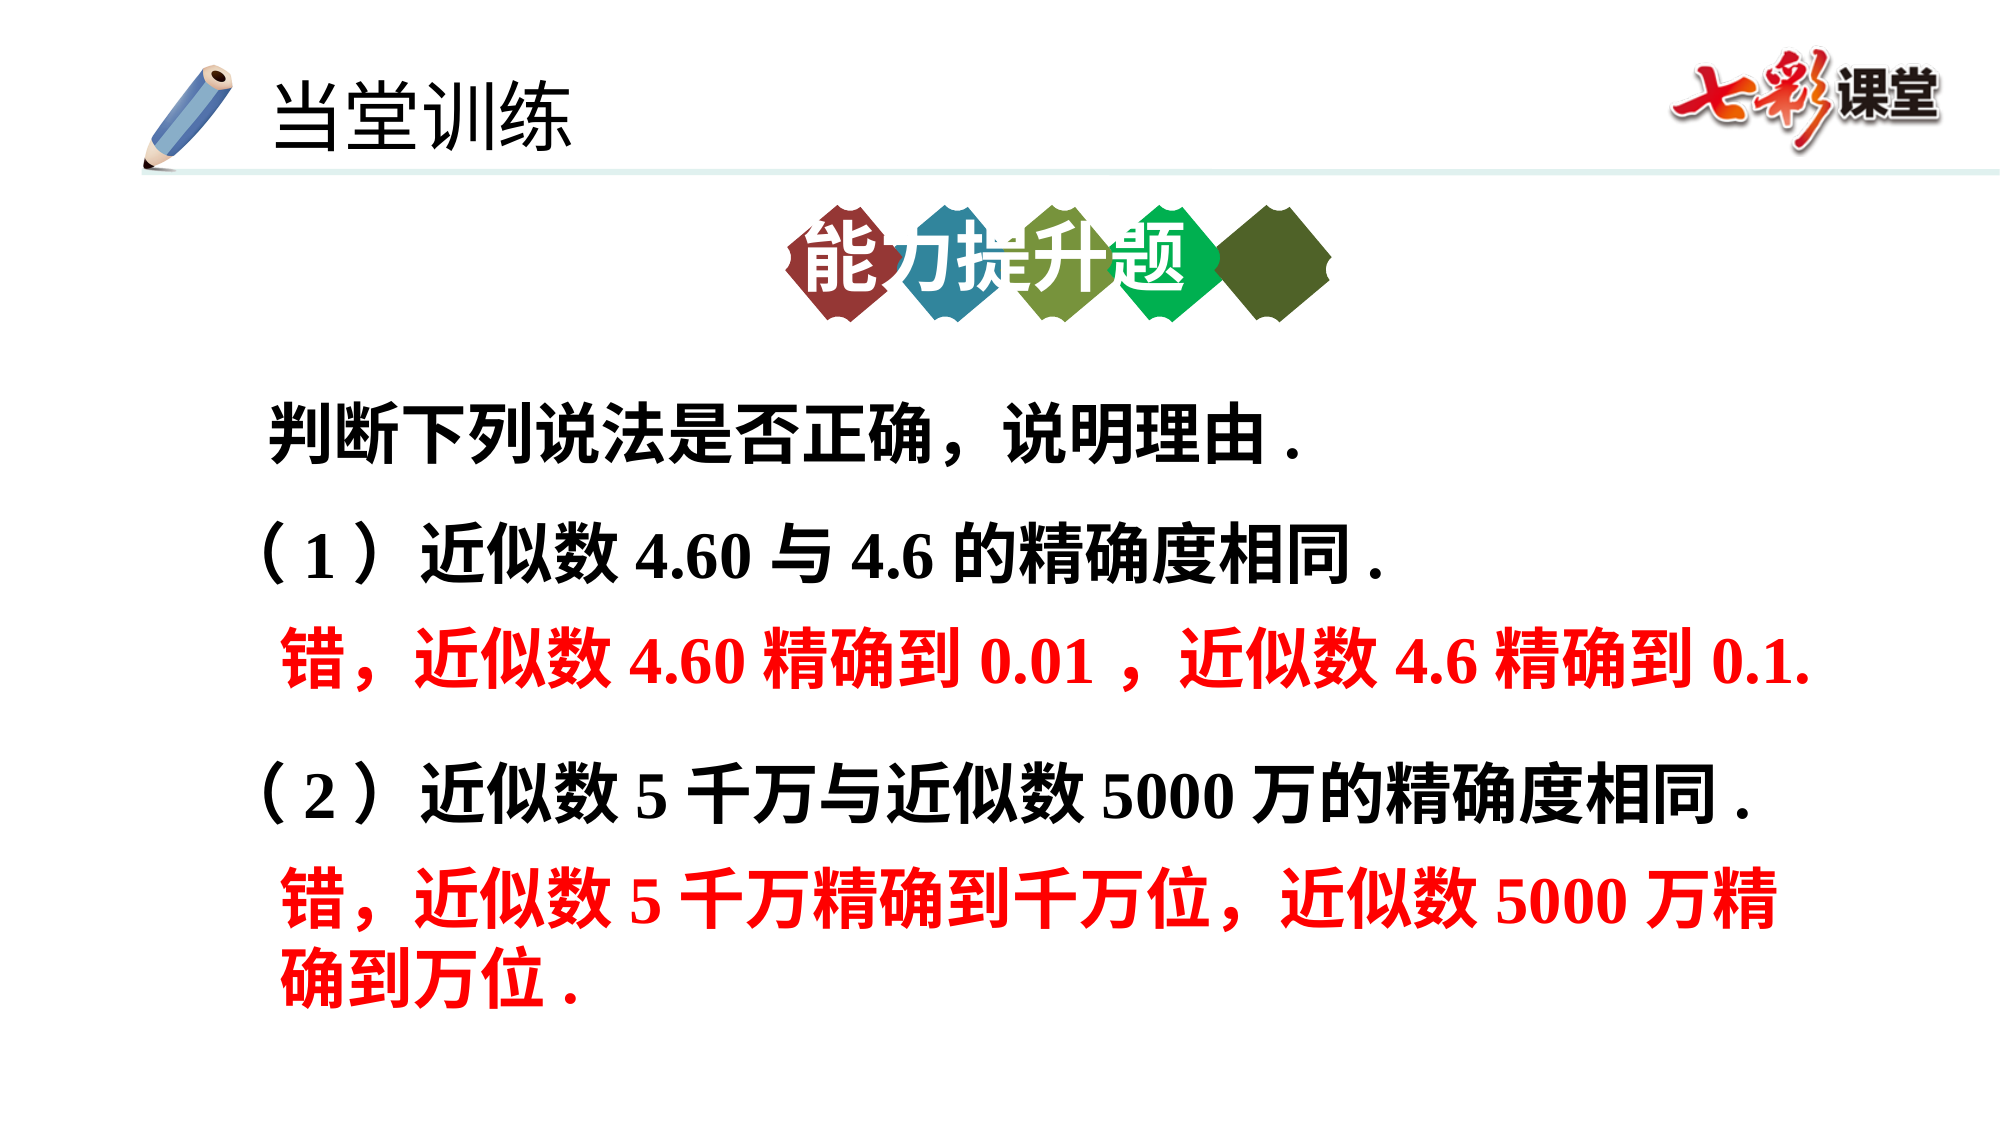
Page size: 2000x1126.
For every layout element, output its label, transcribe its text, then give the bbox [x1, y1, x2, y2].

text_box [786, 200, 1330, 313]
text_box 判断下列说法是否正确，说明理由. （1）近似数4.60与4.6的精确度相同. （2）近似数5千万与近似数5000万的精确度相同. [200, 341, 1805, 842]
text_box 错，近似数4.60精确到0.01，近似数4.6精确到0.1. [260, 566, 1875, 707]
picture [1666, 42, 1948, 157]
text_box 错，近似数5千万精确到千万位，近似数5000万精确到万位. [259, 846, 1832, 1027]
picture [133, 42, 242, 195]
